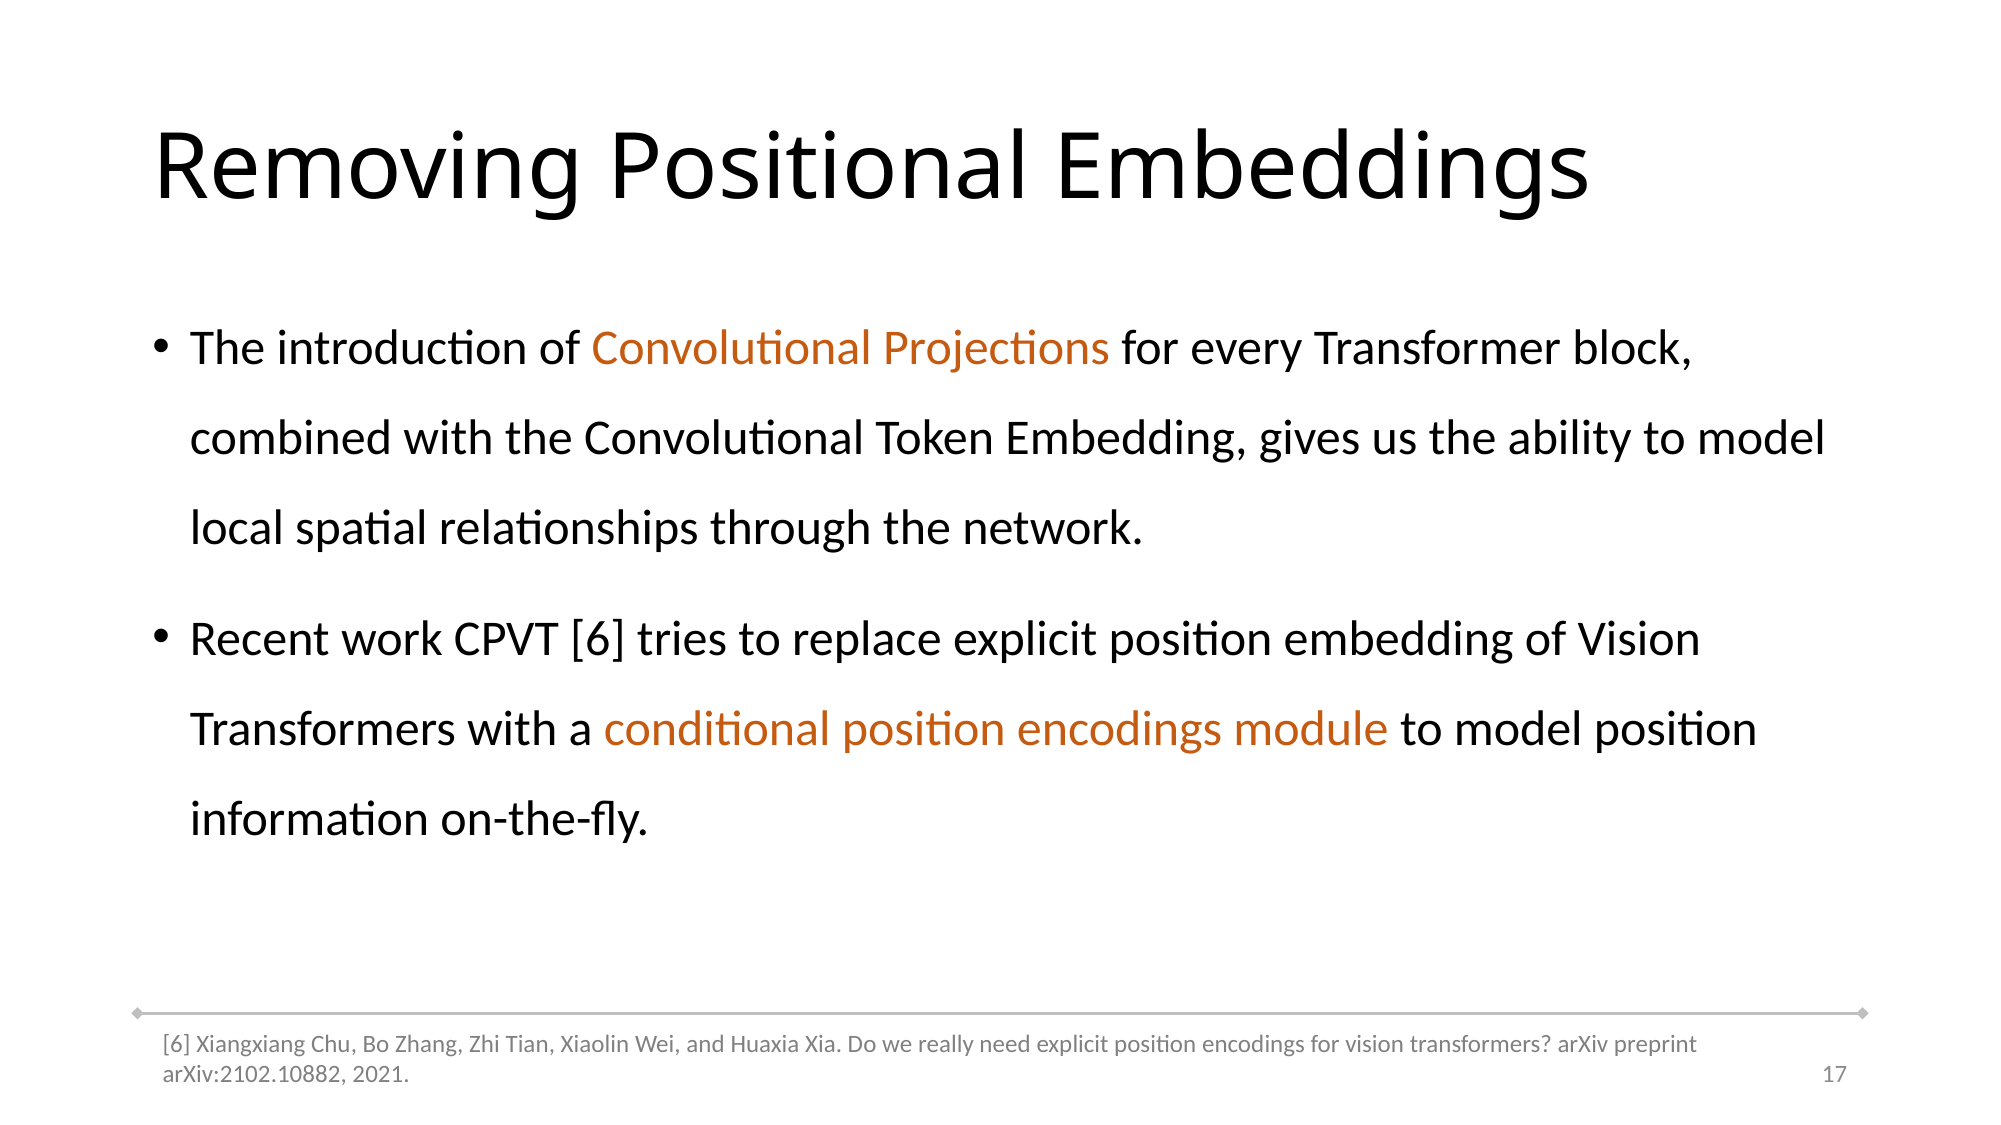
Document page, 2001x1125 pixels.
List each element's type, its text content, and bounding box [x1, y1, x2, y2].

title Removing Positional Embeddings [137, 59, 1863, 277]
list The introduction of Convolutional Projections for every Transformer block, combined with the Convolutional Token Embedding, gives us the ability to model local spatial relationships through the network. Recent work CPVT [6] tries to replace explicit position embedding of Vision Transformers with a conditional position encodings module to model position information on-the-fly. [137, 277, 1863, 1012]
slide_number 17 [1412, 1042, 1863, 1103]
text_box [6] Xiangxiang Chu, Bo Zhang, Zhi Tian, Xiaolin Wei, and Huaxia Xia. Do we really need explicit position encodings for vision transformers? arXiv preprint arXiv:2102.10882, 2021. [147, 1020, 1853, 1095]
